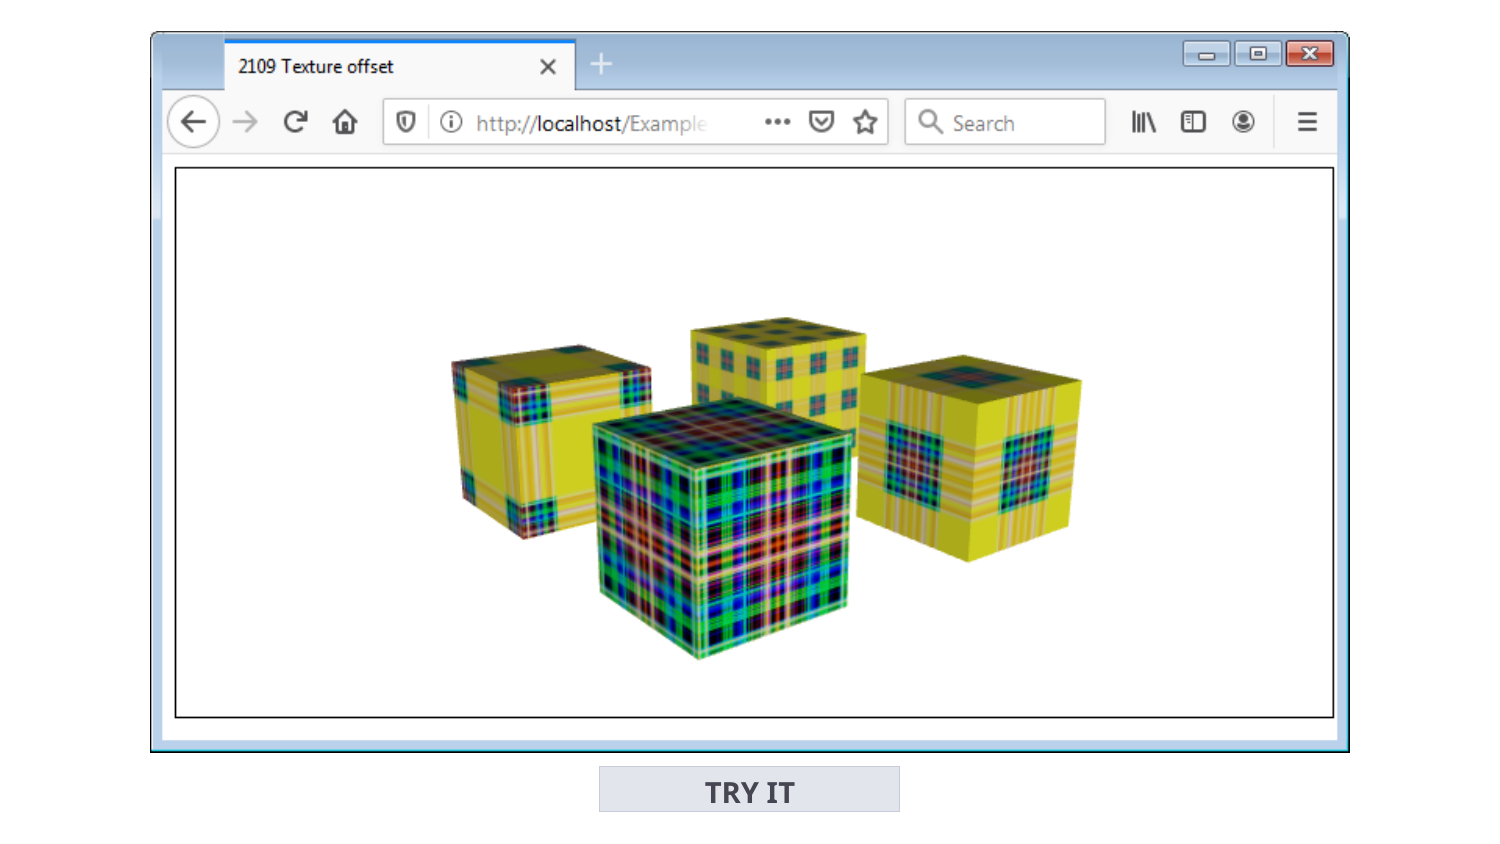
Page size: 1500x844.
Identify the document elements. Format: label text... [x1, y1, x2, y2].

text_box TRY IT [599, 766, 900, 812]
picture [149, 31, 1351, 753]
